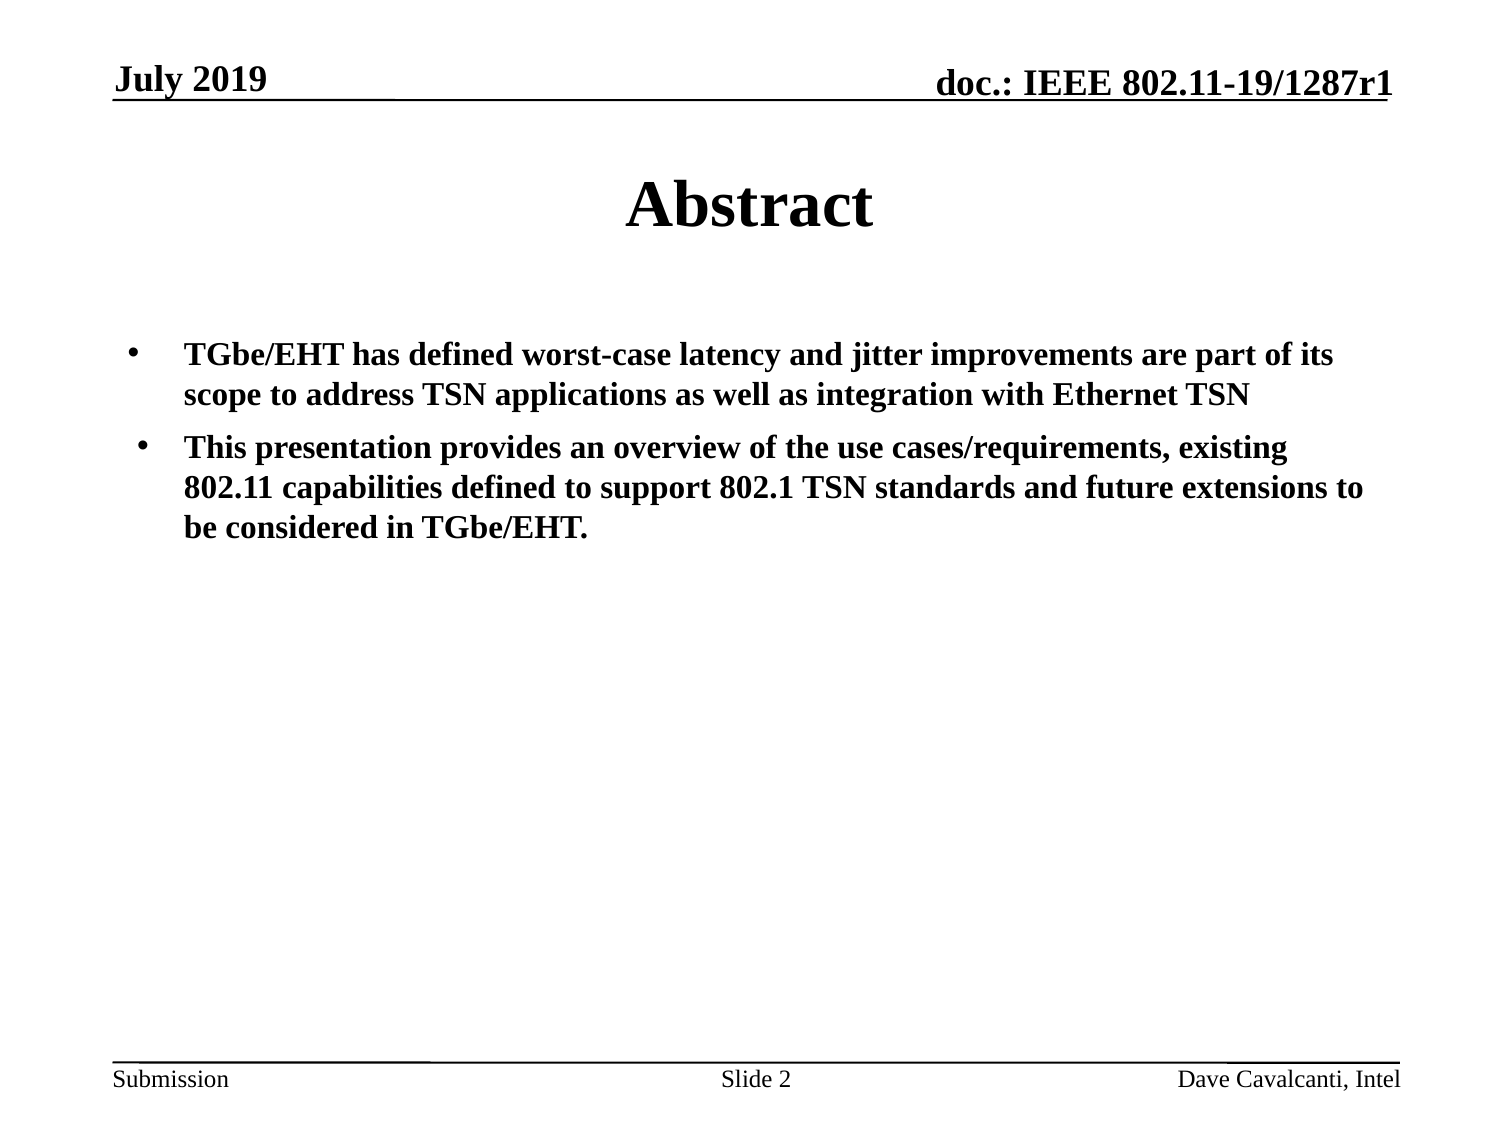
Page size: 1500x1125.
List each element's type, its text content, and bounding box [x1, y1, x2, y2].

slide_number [114, 54, 540, 100]
footer Dave Cavalcanti, Intel [902, 1061, 1402, 1093]
slide_number Slide 2 [712, 1061, 800, 1123]
title Abstract [112, 112, 1388, 288]
list TGbe/EHT has defined worst-case latency and jitter improvements are part of its scope to address TSN applications as well as integration with Ethernet TSN This presentation provides an overview of the use cases/requirements, existing 802.11 capabilities defined to support 802.1 TSN standards and future extensions to be considered in TGbe/EHT. [112, 324, 1388, 1001]
